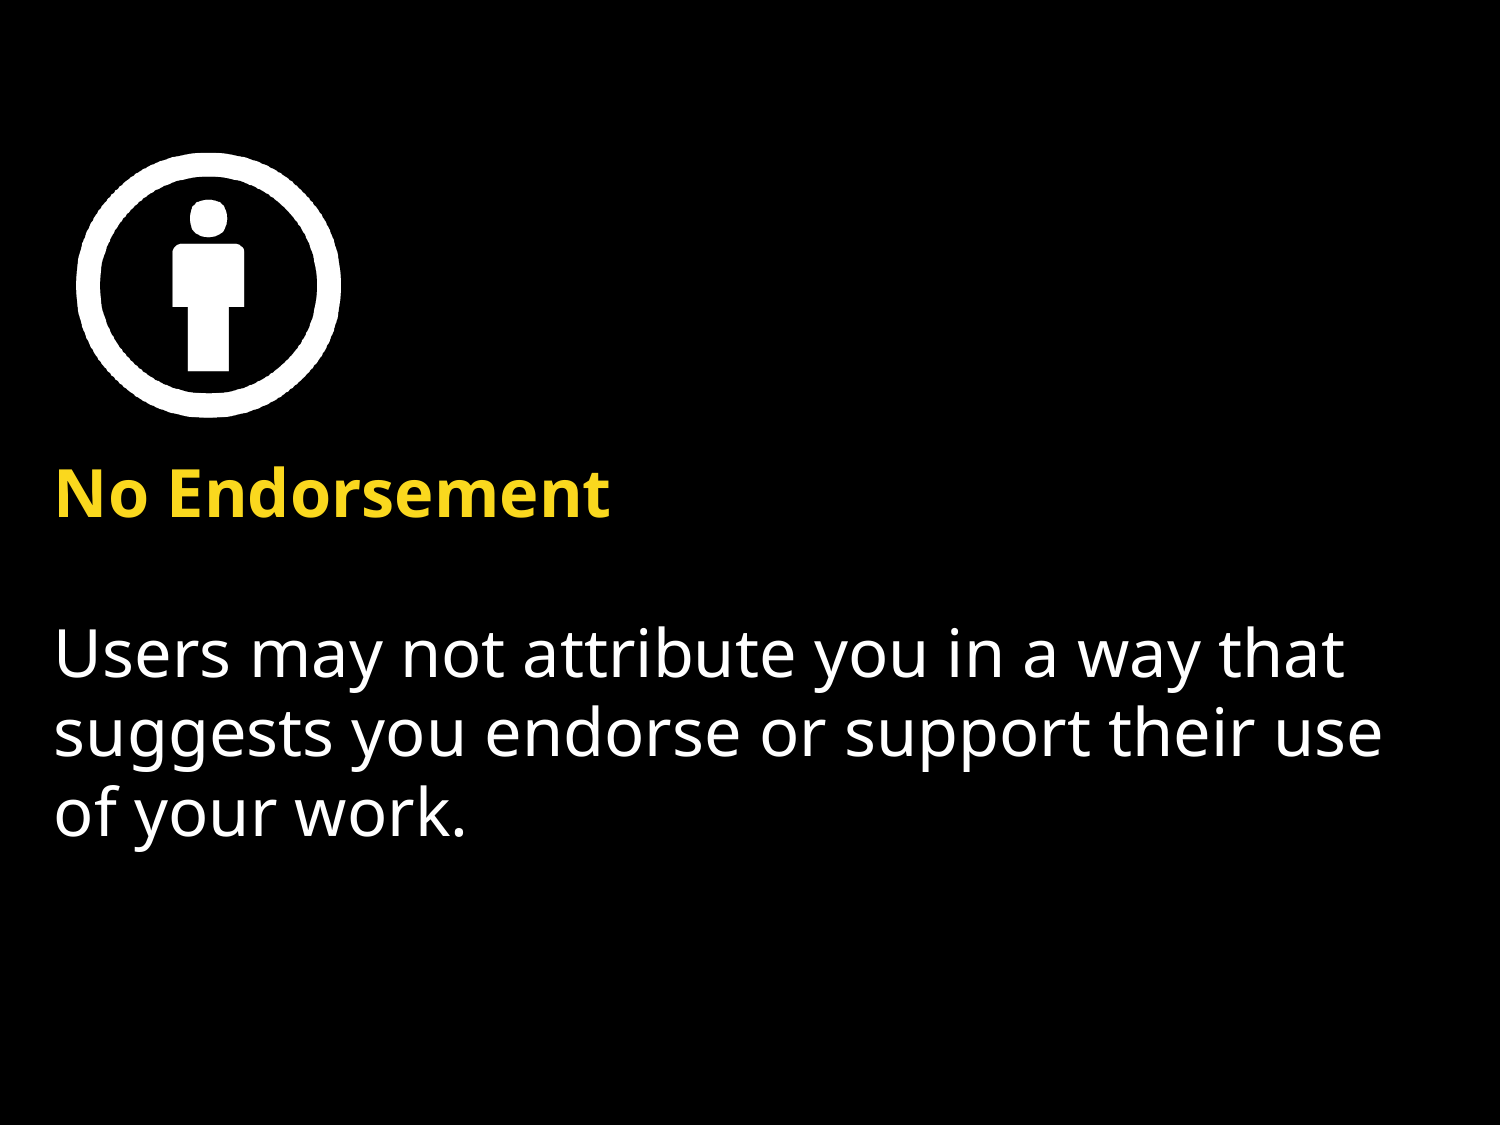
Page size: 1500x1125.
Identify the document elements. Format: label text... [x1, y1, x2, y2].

picture [49, 128, 367, 447]
text_box No Endorsement Users may not attribute you in a way that suggests you endorse or support their use of your work. [49, 446, 1450, 949]
